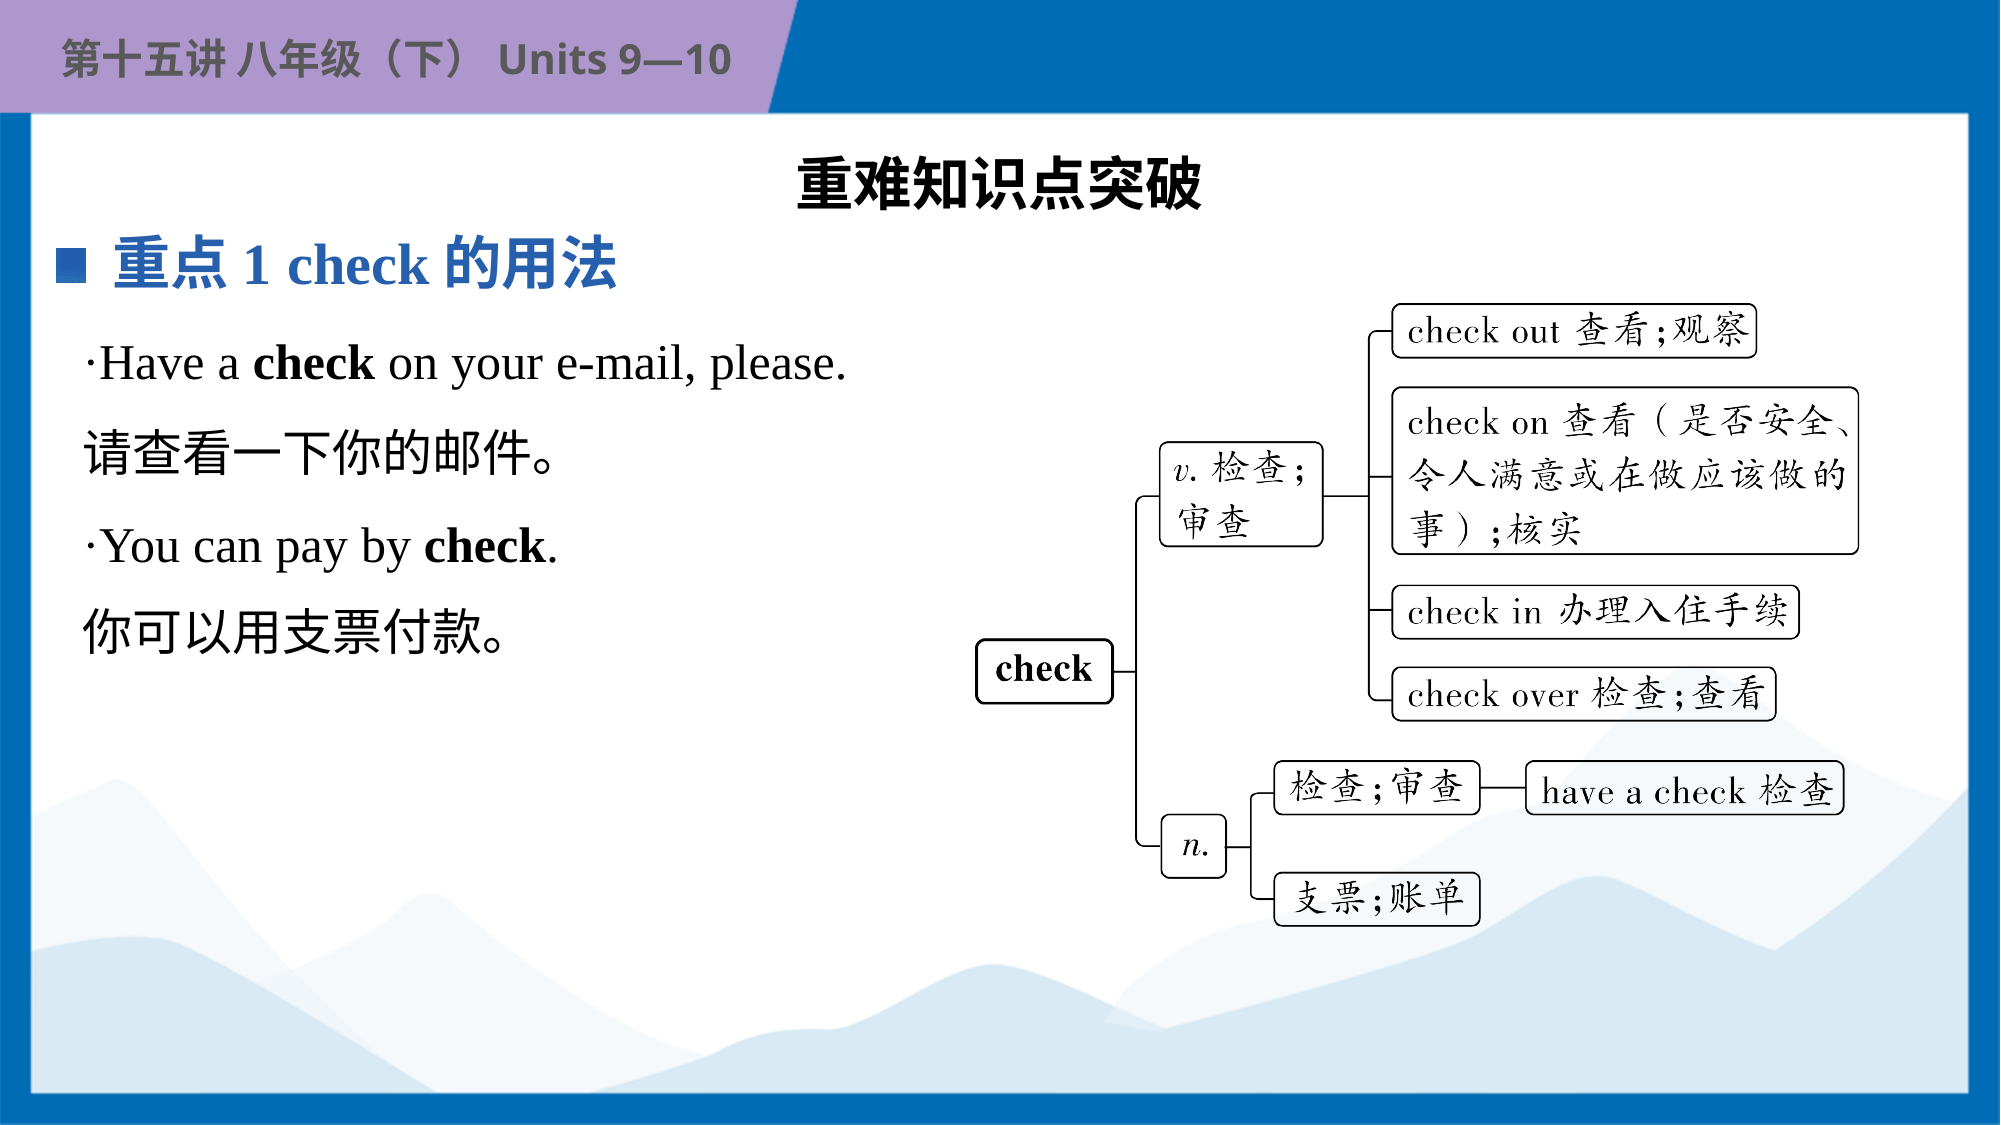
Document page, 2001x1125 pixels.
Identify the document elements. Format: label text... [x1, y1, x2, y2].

picture [0, 0, 2000, 1125]
text_box ·Have a check on your e-mail, please. 请查看一下你的邮件。 ·You can pay by check. 你可以用支票付款。 [82, 297, 1001, 651]
text_box 重难知识点突破 [82, 146, 1917, 217]
text_box 重点1 check的用法 [112, 225, 1917, 296]
